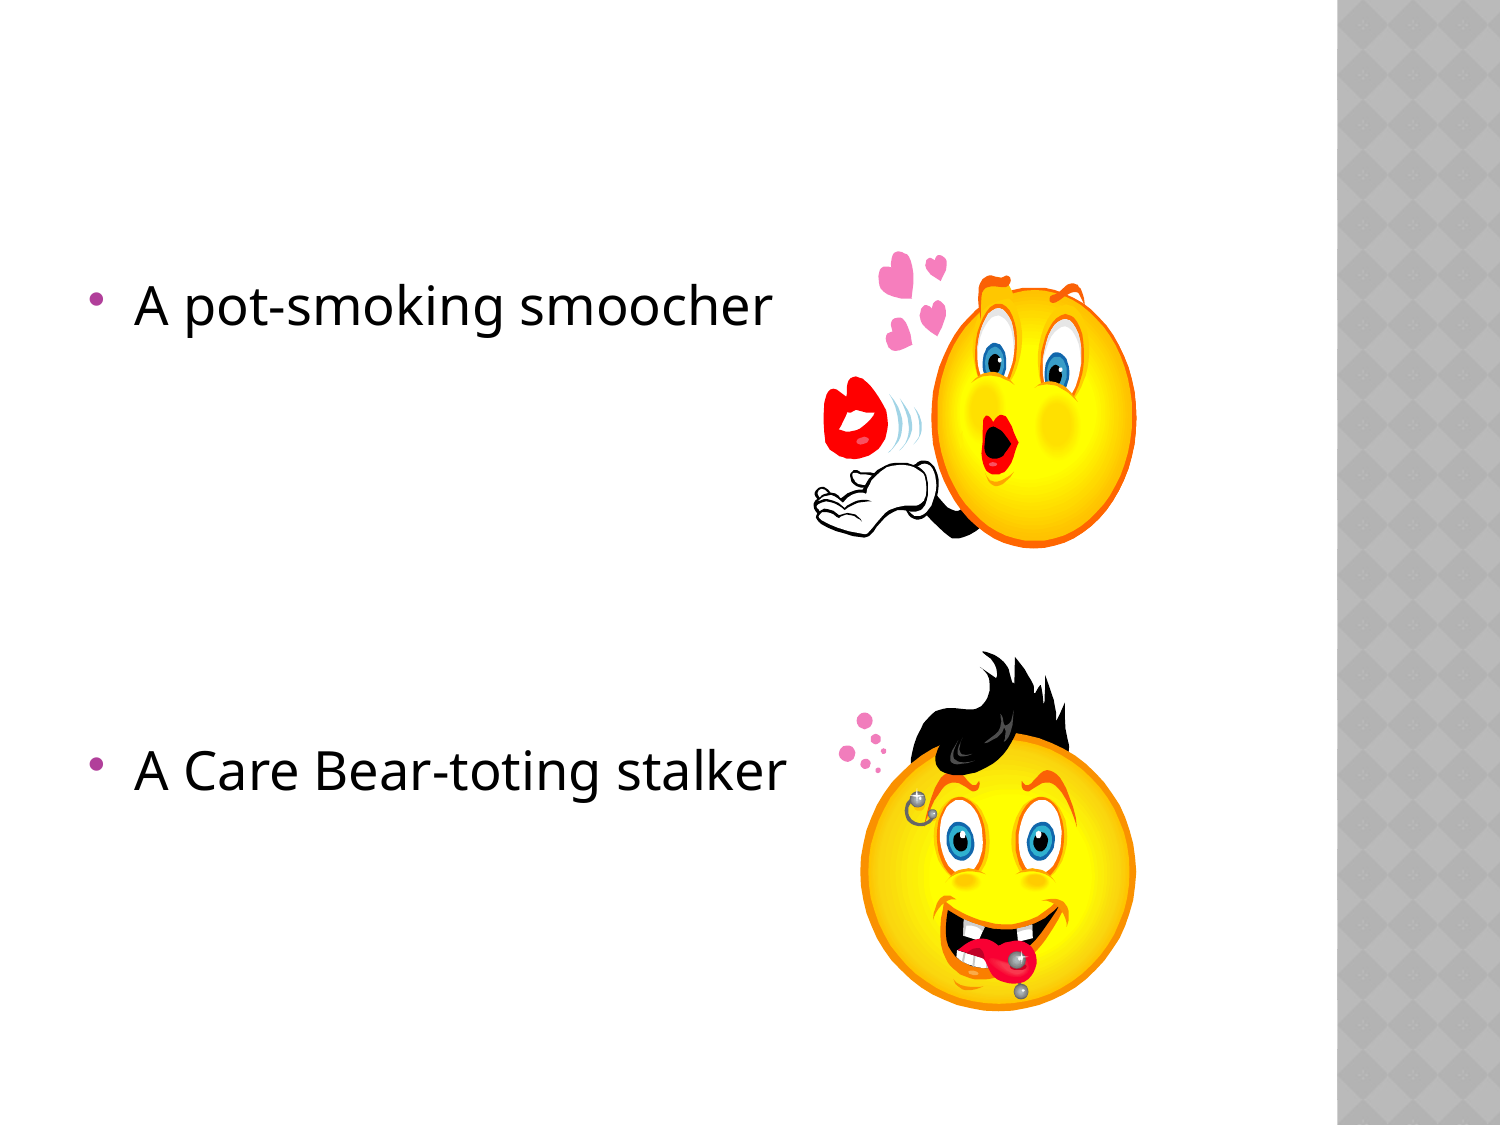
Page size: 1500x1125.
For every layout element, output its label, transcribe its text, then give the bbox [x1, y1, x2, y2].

picture [812, 249, 1138, 551]
picture [837, 649, 1138, 1013]
list A pot-smoking smoocher A Care Bear-toting stalker [75, 264, 1263, 1059]
